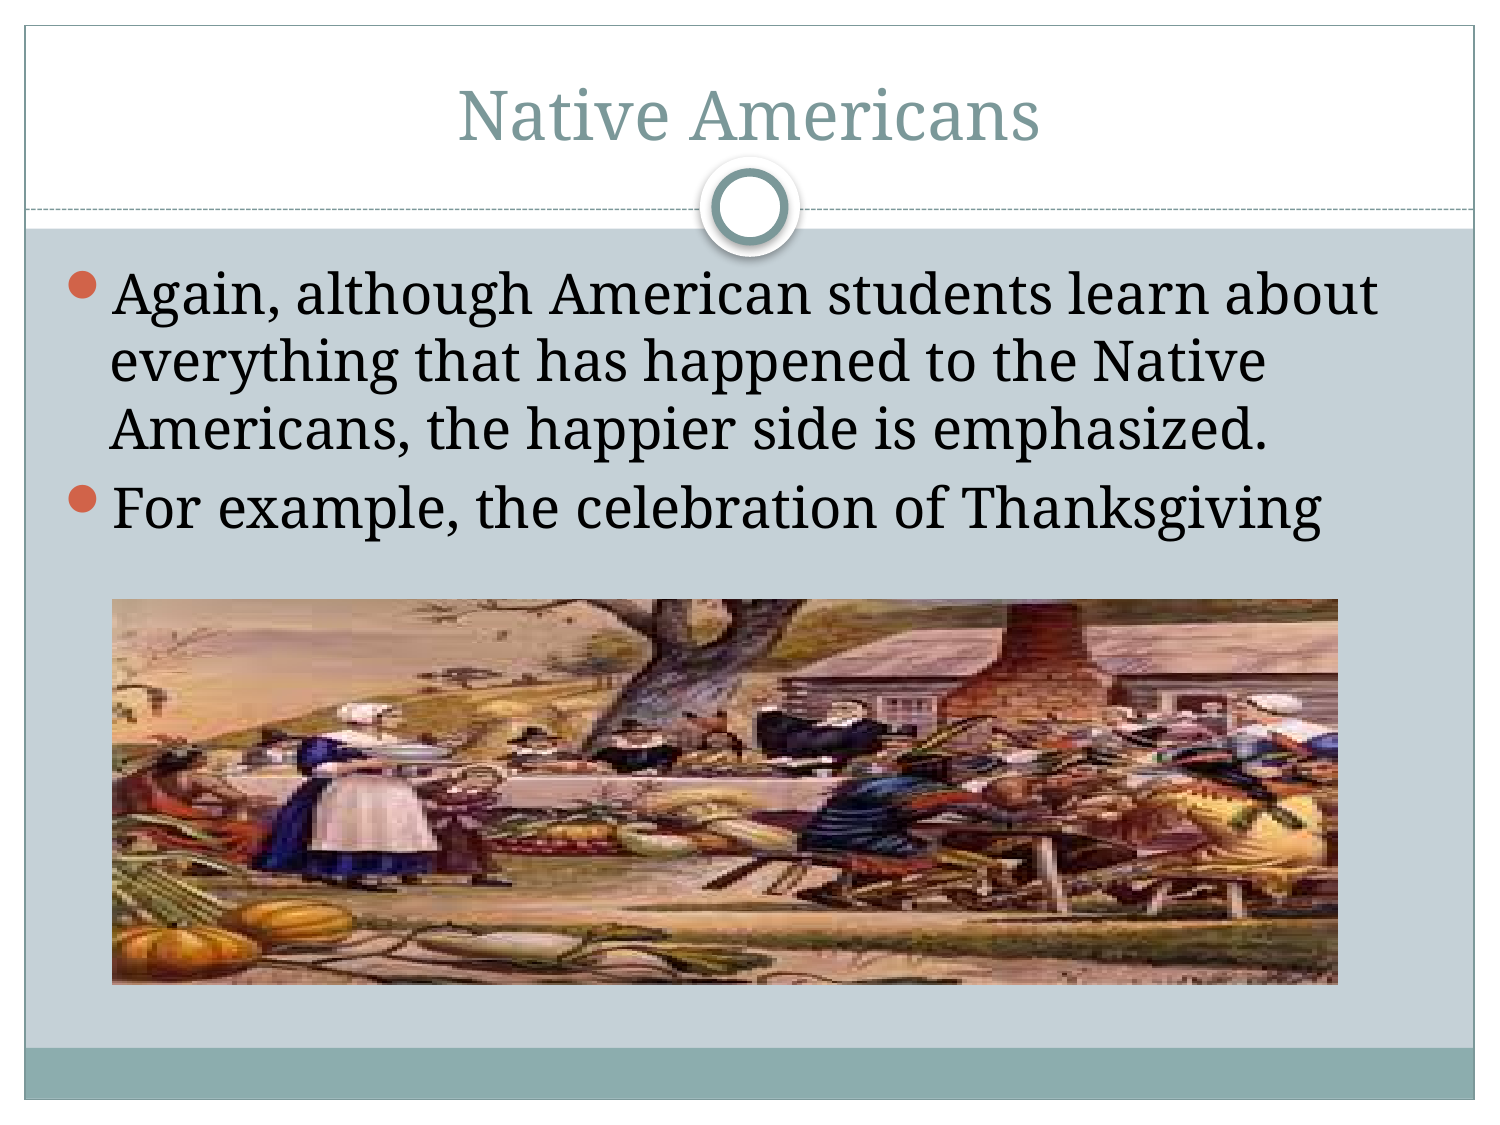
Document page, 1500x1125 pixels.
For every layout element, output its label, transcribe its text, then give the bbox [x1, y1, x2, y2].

list Again, although American students learn about everything that has happened to the Native Americans, the happier side is emphasized. For example, the celebration of Thanksgiving [49, 250, 1445, 1001]
picture [112, 599, 1338, 985]
title Native Americans [49, 37, 1450, 162]
